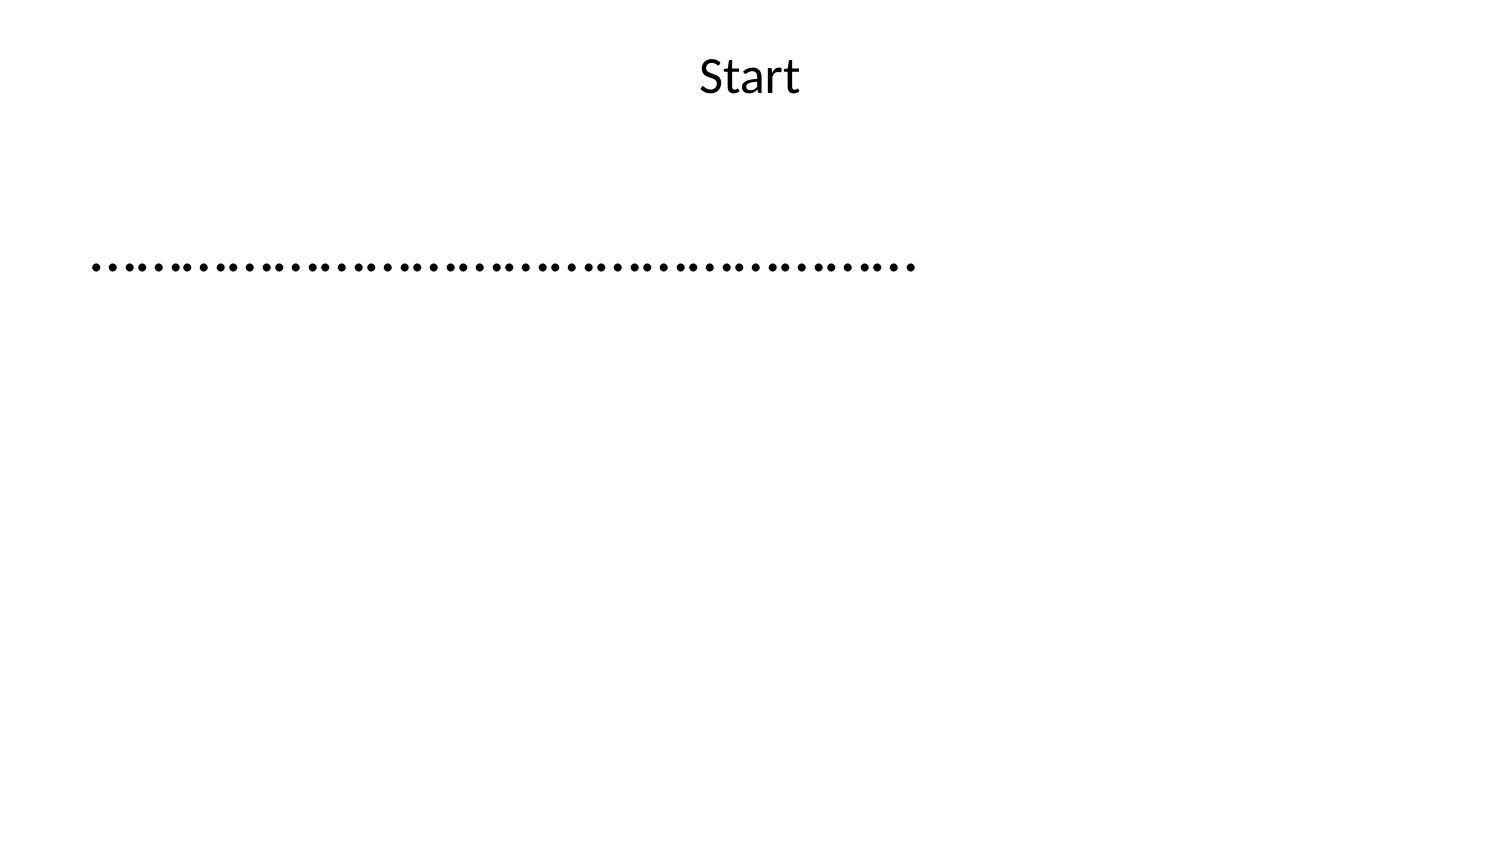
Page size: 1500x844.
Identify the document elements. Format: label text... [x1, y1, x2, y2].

list ……………………………………………… [75, 196, 1425, 754]
title Start [75, 33, 1425, 175]
